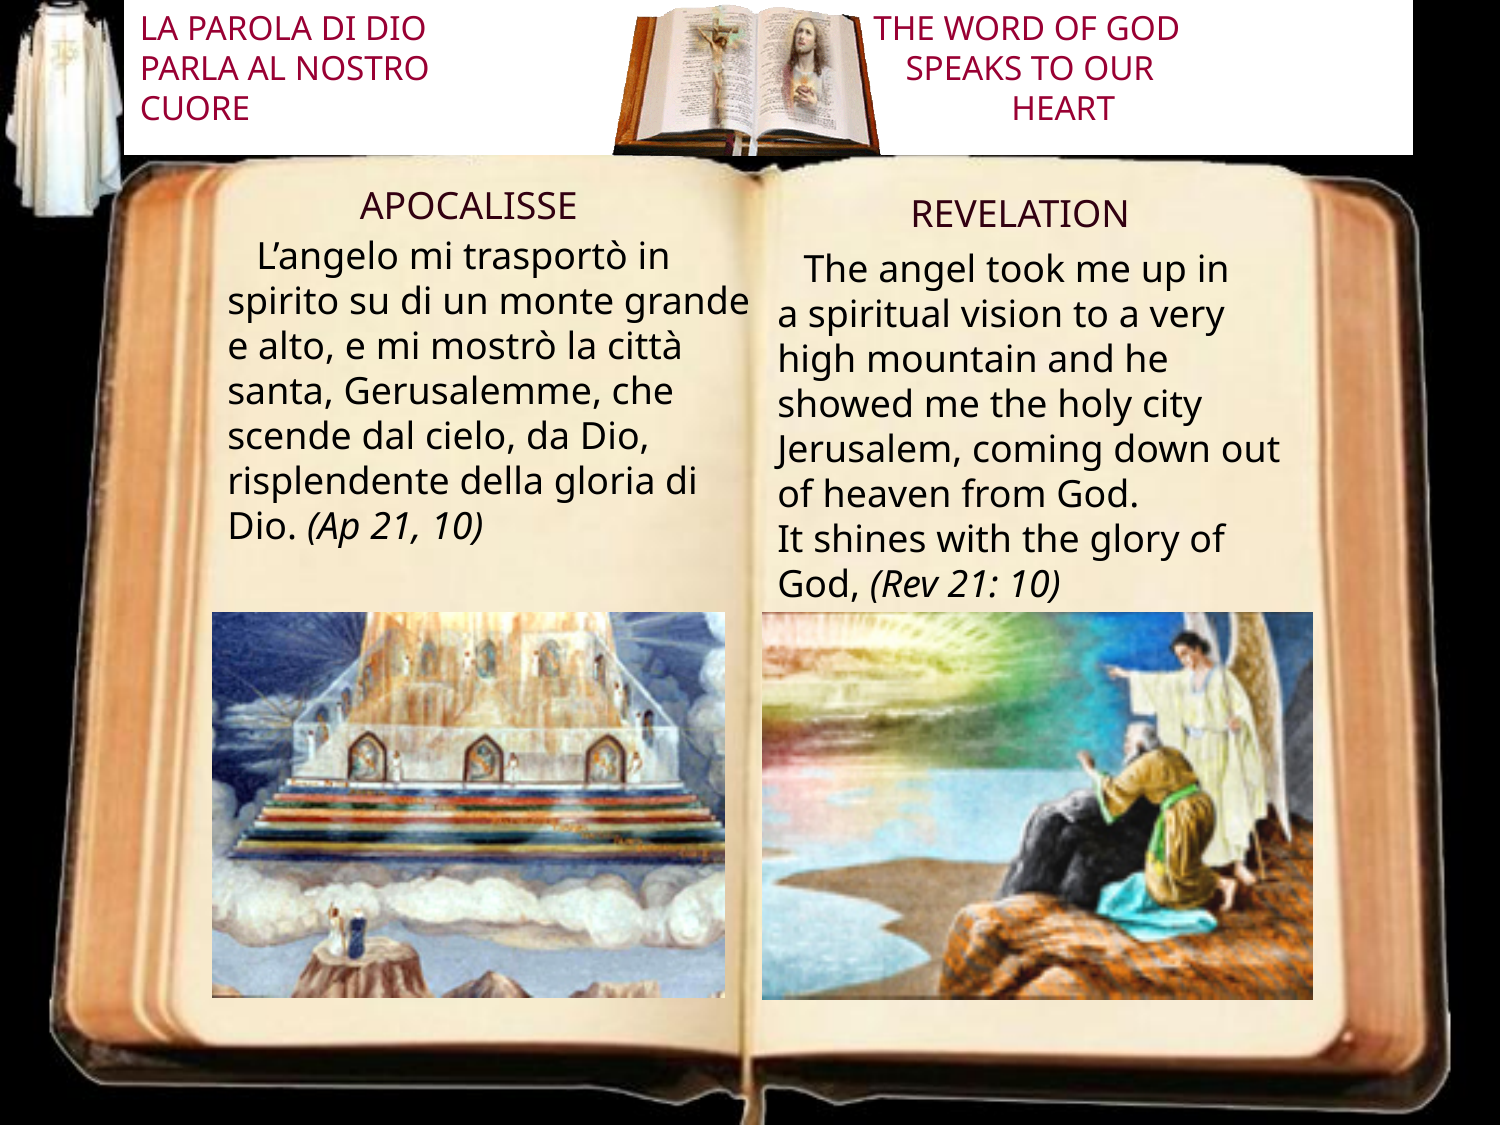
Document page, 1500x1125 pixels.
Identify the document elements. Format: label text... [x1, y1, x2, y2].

text_box LA PAROLA DI DIO THE WORD OF GOD PARLA AL NOSTRO SPEAKS TO OUR CUORE HEART [888, 0, 1413, 155]
title REVELATION [737, 174, 1313, 237]
picture [0, 0, 1500, 1125]
text_box The angel took me up in a spiritual vision to a very high mountain and he showed me the holy city Jerusalem, coming down out of heaven from God. It shines with the glory of God, (Rev 21: 10) [762, 237, 1325, 613]
text_box L’angelo mi trasportò in spirito su di un monte grande e alto, e mi mostrò la città santa, Gerusalemme, che scende dal cielo, da Dio, risplendente della gloria di Dio. (Ap 21, 10) [212, 224, 788, 600]
text_box LA PAROLA DI DIO THE WORD OF GOD PARLA AL NOSTRO SPEAKS TO OUR CUORE HEART [124, 0, 612, 155]
text_box APOCALISSE [212, 174, 725, 224]
